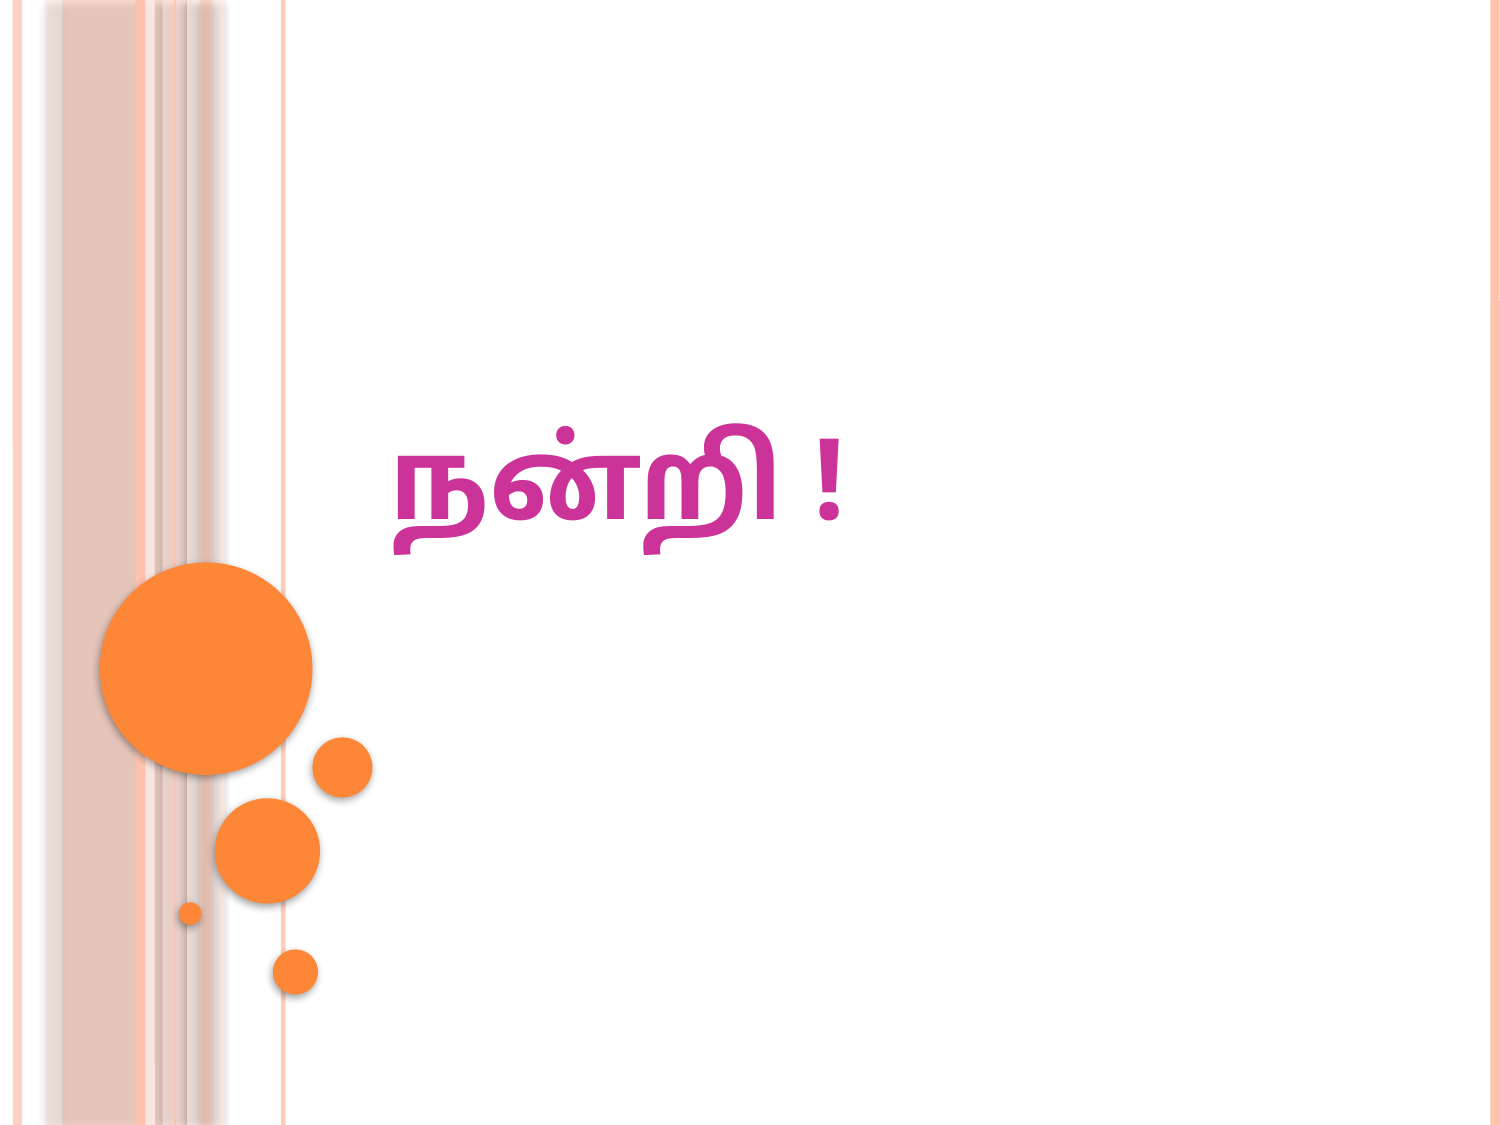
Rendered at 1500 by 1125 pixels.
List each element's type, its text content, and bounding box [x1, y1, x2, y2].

title நன்றி ! [375, 275, 1388, 550]
